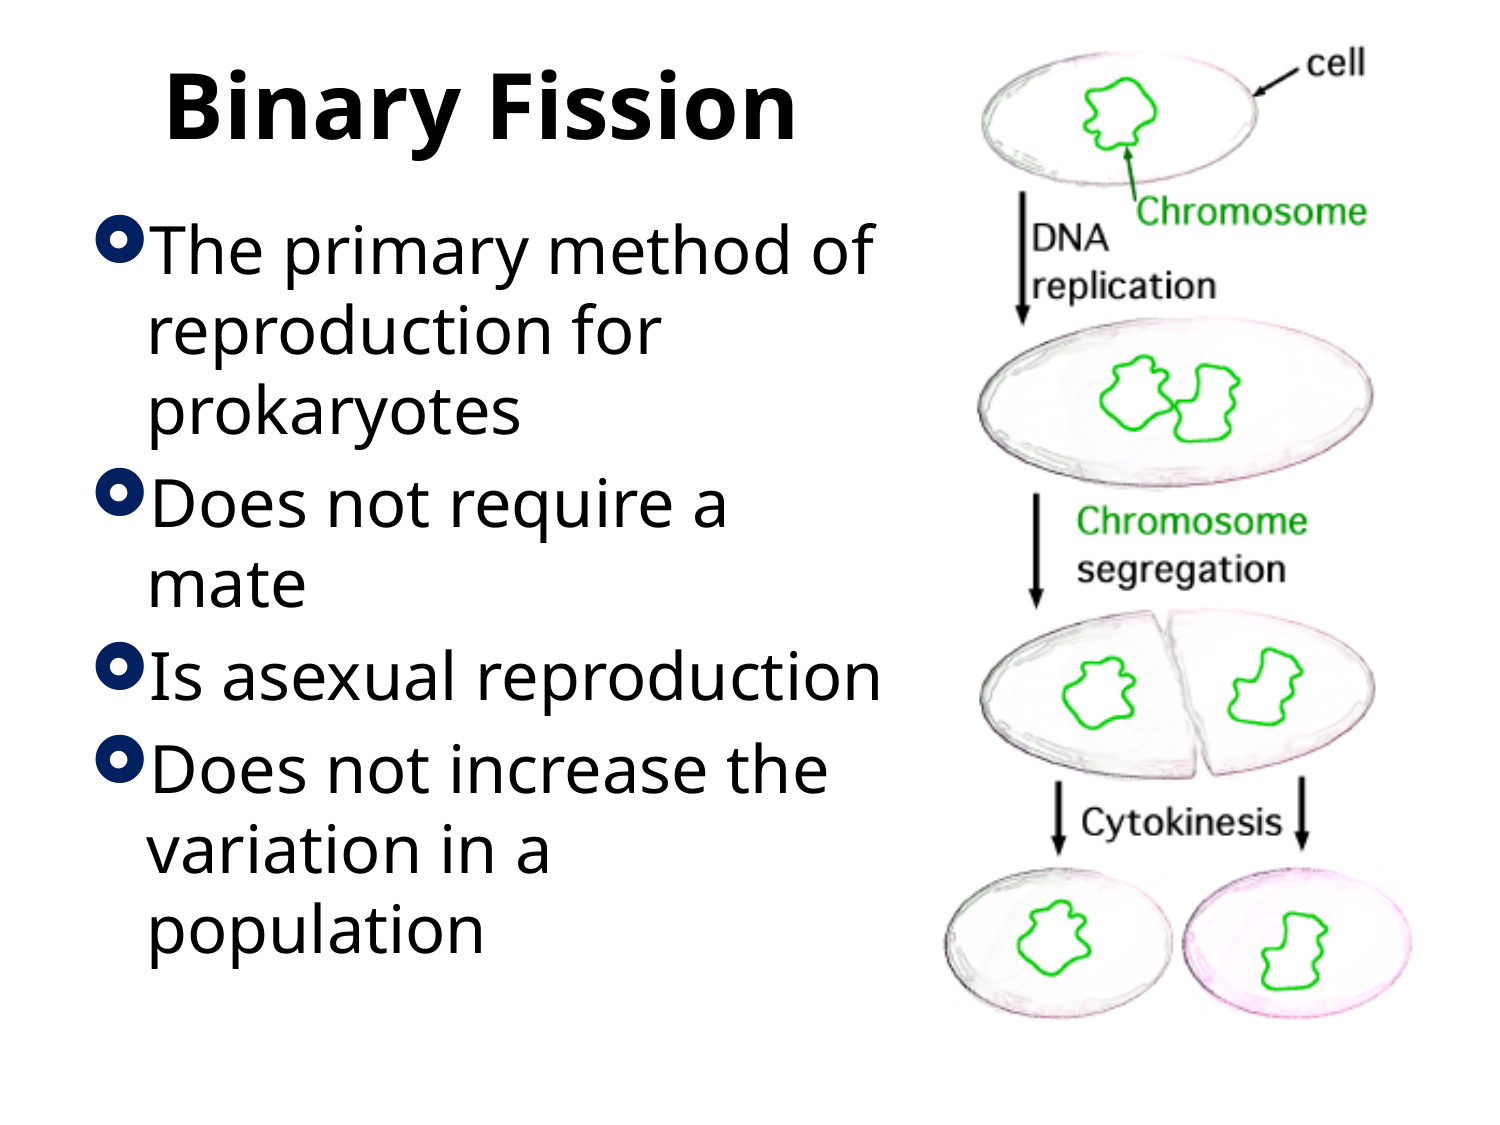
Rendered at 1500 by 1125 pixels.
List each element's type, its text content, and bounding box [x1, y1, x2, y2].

list The primary method of reproduction for prokaryotes Does not require a mate Is asexual reproduction Does not increase the variation in a population [74, 199, 901, 1076]
title Binary Fission [37, 37, 926, 168]
picture [937, 37, 1421, 1026]
